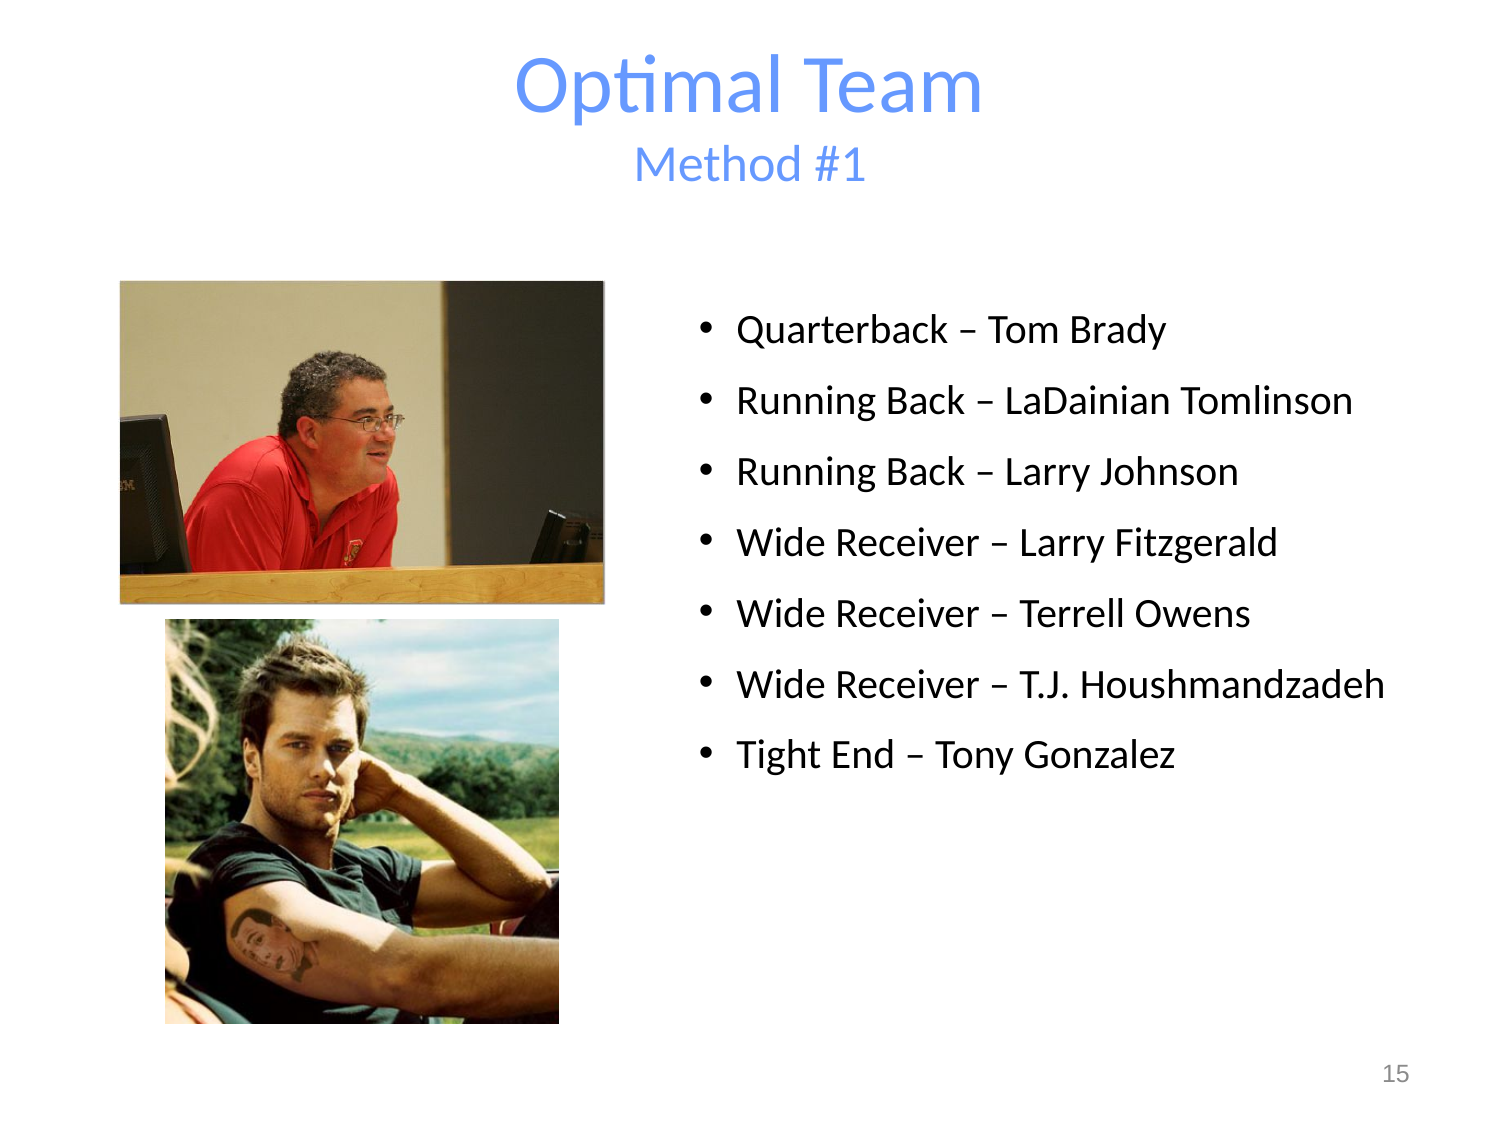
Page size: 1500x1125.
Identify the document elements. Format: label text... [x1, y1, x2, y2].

slide_number 15 [1074, 1042, 1425, 1103]
list Quarterback – Tom Brady Running Back – LaDainian Tomlinson Running Back – Larry Johnson Wide Receiver – Larry Fitzgerald Wide Receiver – Terrell Owens Wide Receiver – T.J. Houshmandzadeh Tight End – Tony Gonzalez [533, 223, 1435, 927]
picture [118, 279, 606, 605]
picture [165, 618, 559, 1024]
title Optimal Team Method #1 [74, 16, 1426, 205]
